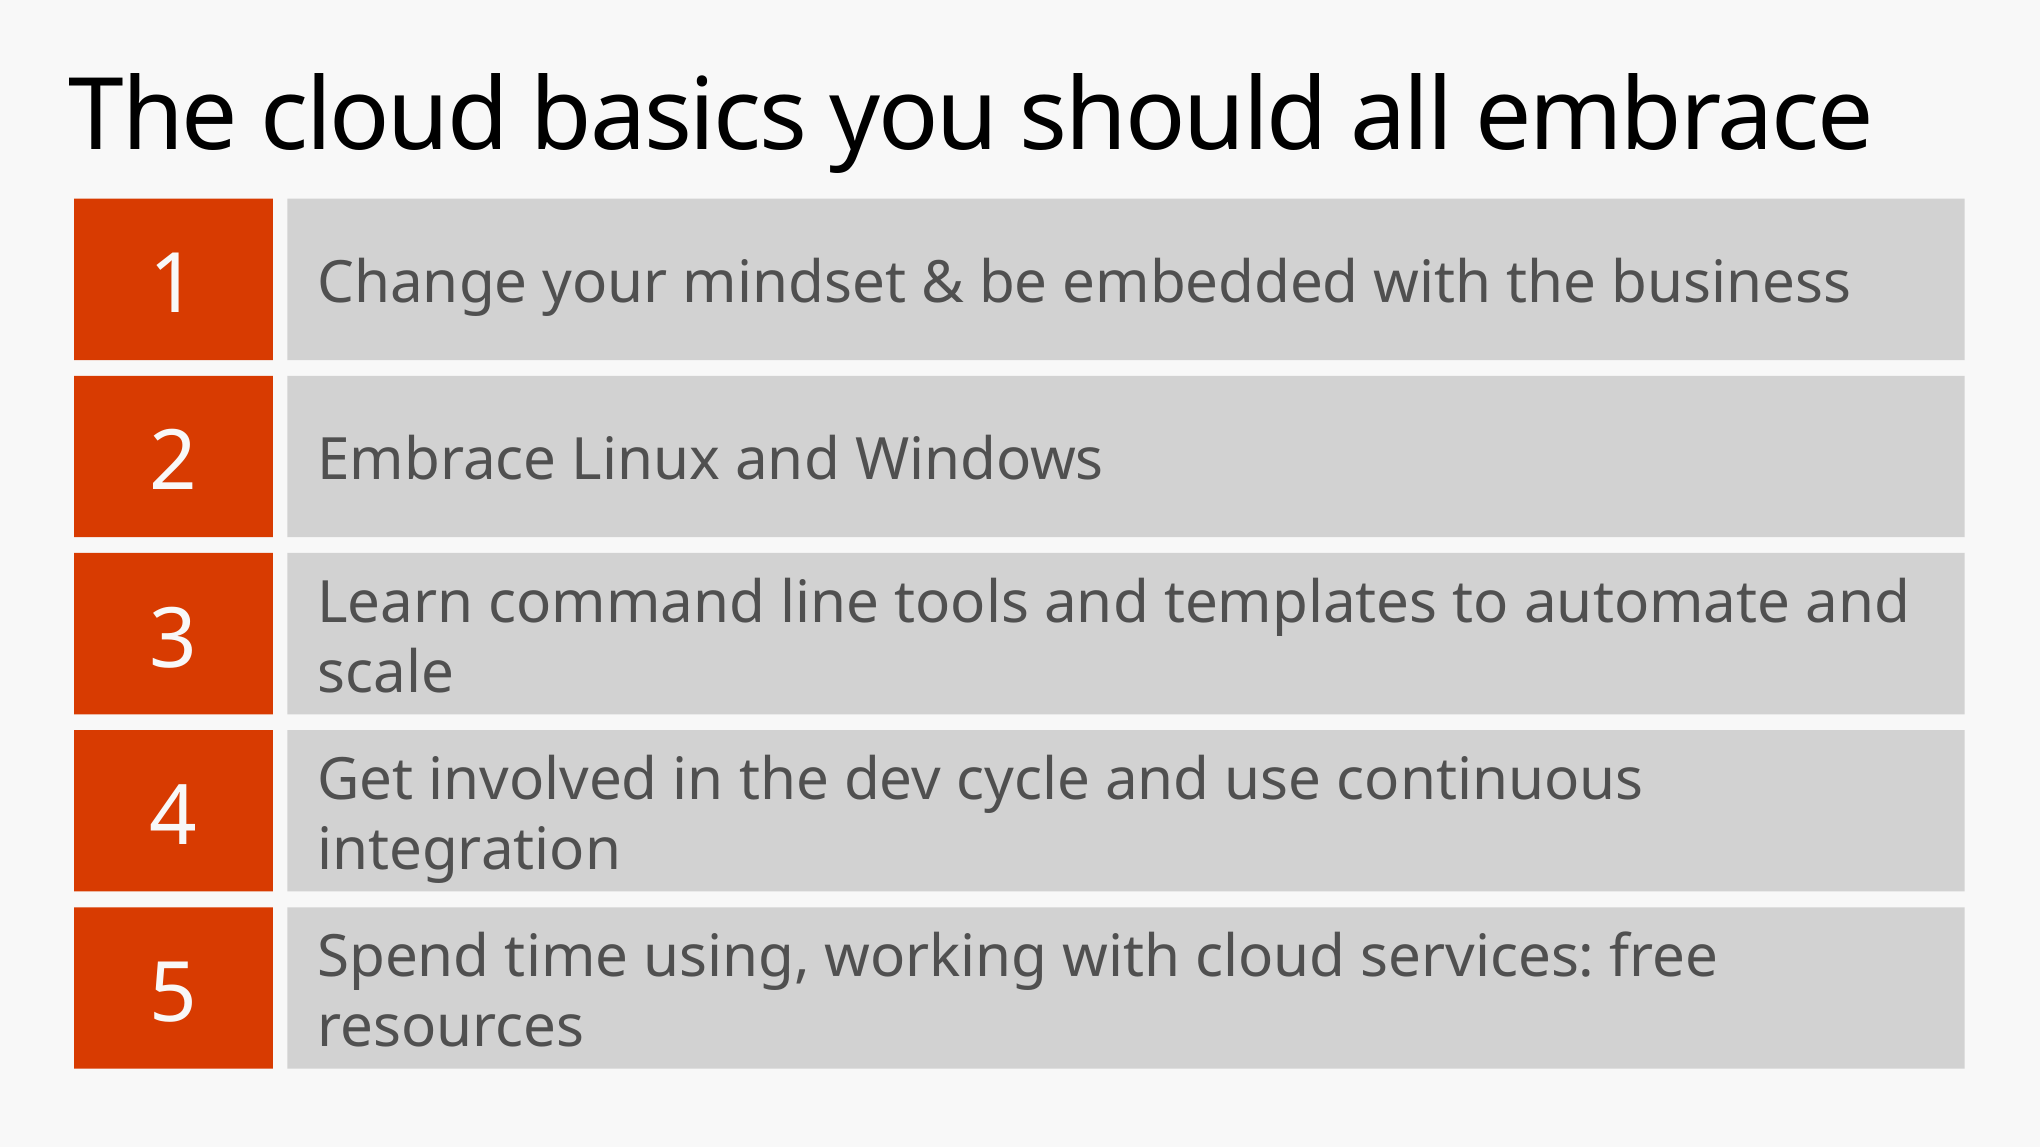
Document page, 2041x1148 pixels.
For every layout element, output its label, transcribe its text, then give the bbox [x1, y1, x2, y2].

text_box 3 [73, 552, 274, 715]
text_box 4 [73, 729, 274, 892]
text_box Change your mindset & be embedded with the business [287, 198, 1965, 361]
text_box Spend time using, working with cloud services: free resources [287, 906, 1965, 1070]
text_box 1 [73, 198, 274, 361]
text_box Learn command line tools and templates to automate and scale [287, 552, 1965, 715]
text_box Embrace Linux and Windows [287, 375, 1965, 538]
title The cloud basics you should all embrace [45, 48, 1996, 199]
text_box 5 [73, 906, 274, 1070]
text_box 2 [73, 375, 274, 538]
text_box Get involved in the dev cycle and use continuous integration [287, 729, 1965, 892]
